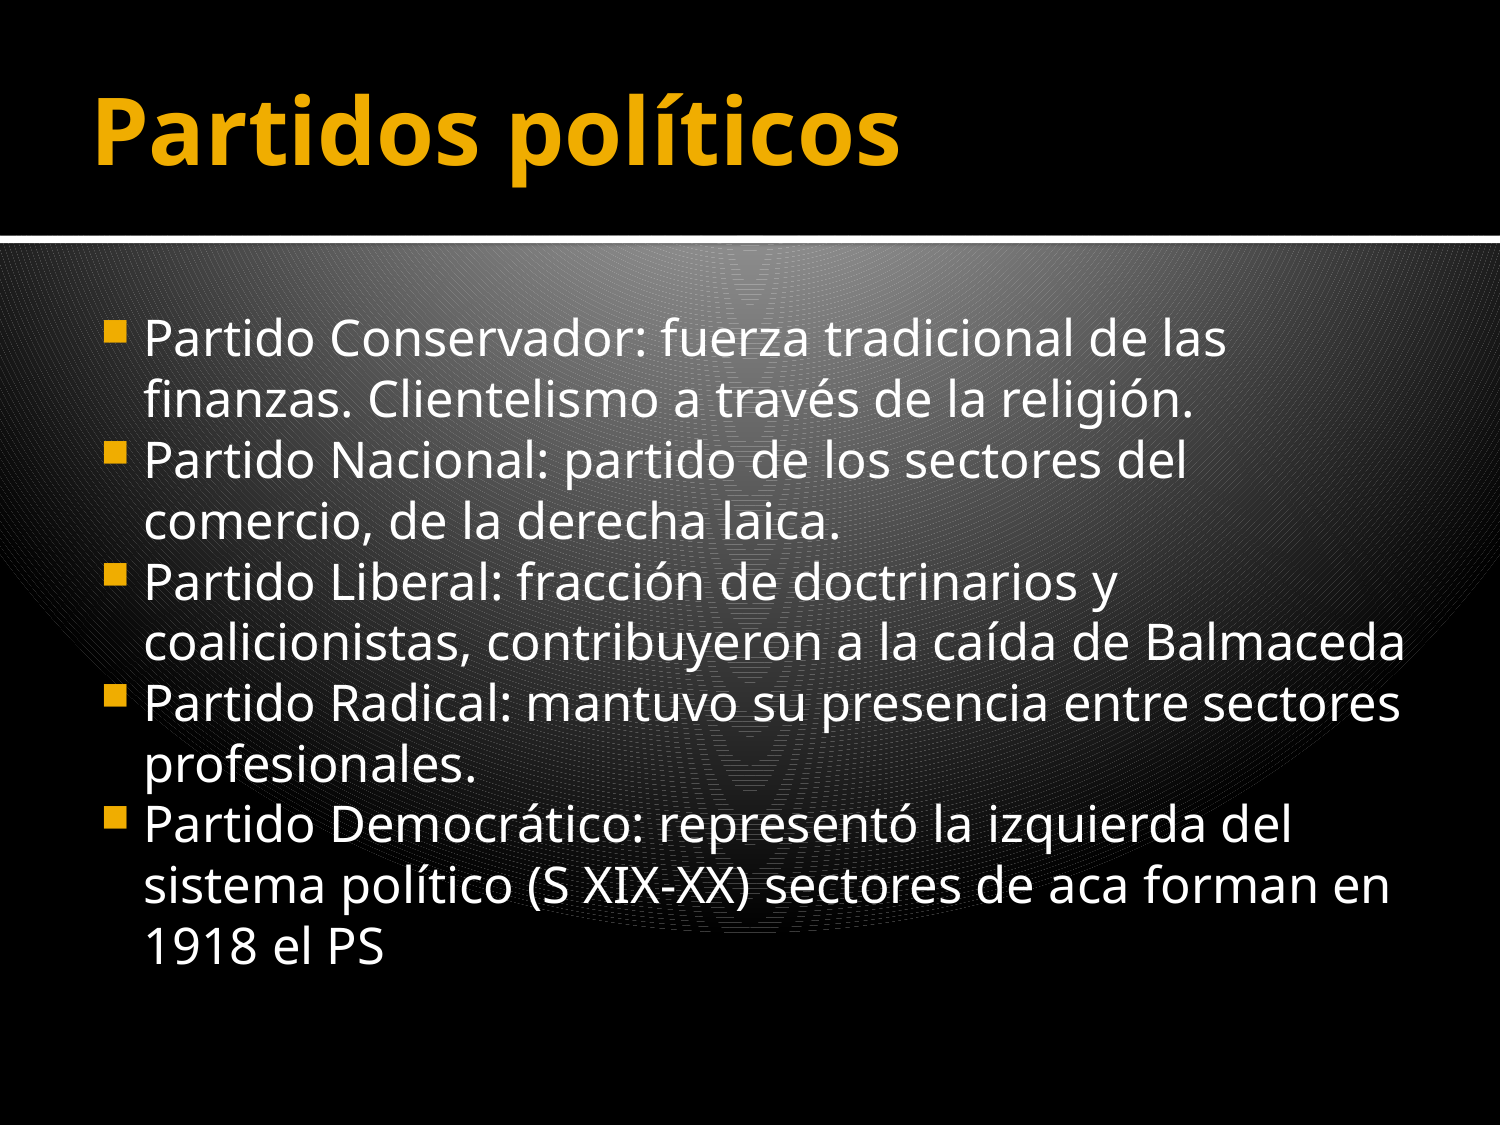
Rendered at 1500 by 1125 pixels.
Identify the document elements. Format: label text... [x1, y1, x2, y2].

title Partidos políticos [75, 25, 1425, 231]
list Partido Conservador: fuerza tradicional de las finanzas. Clientelismo a través de la religión. Partido Nacional: partido de los sectores del comercio, de la derecha laica. Partido Liberal: fracción de doctrinarios y coalicionistas, contribuyeron a la caída de Balmaceda Partido Radical: mantuvo su presencia entre sectores profesionales. Partido Democrático: representó la izquierda del sistema político (S XIX-XX) sectores de aca forman en 1918 el PS [75, 291, 1425, 1050]
